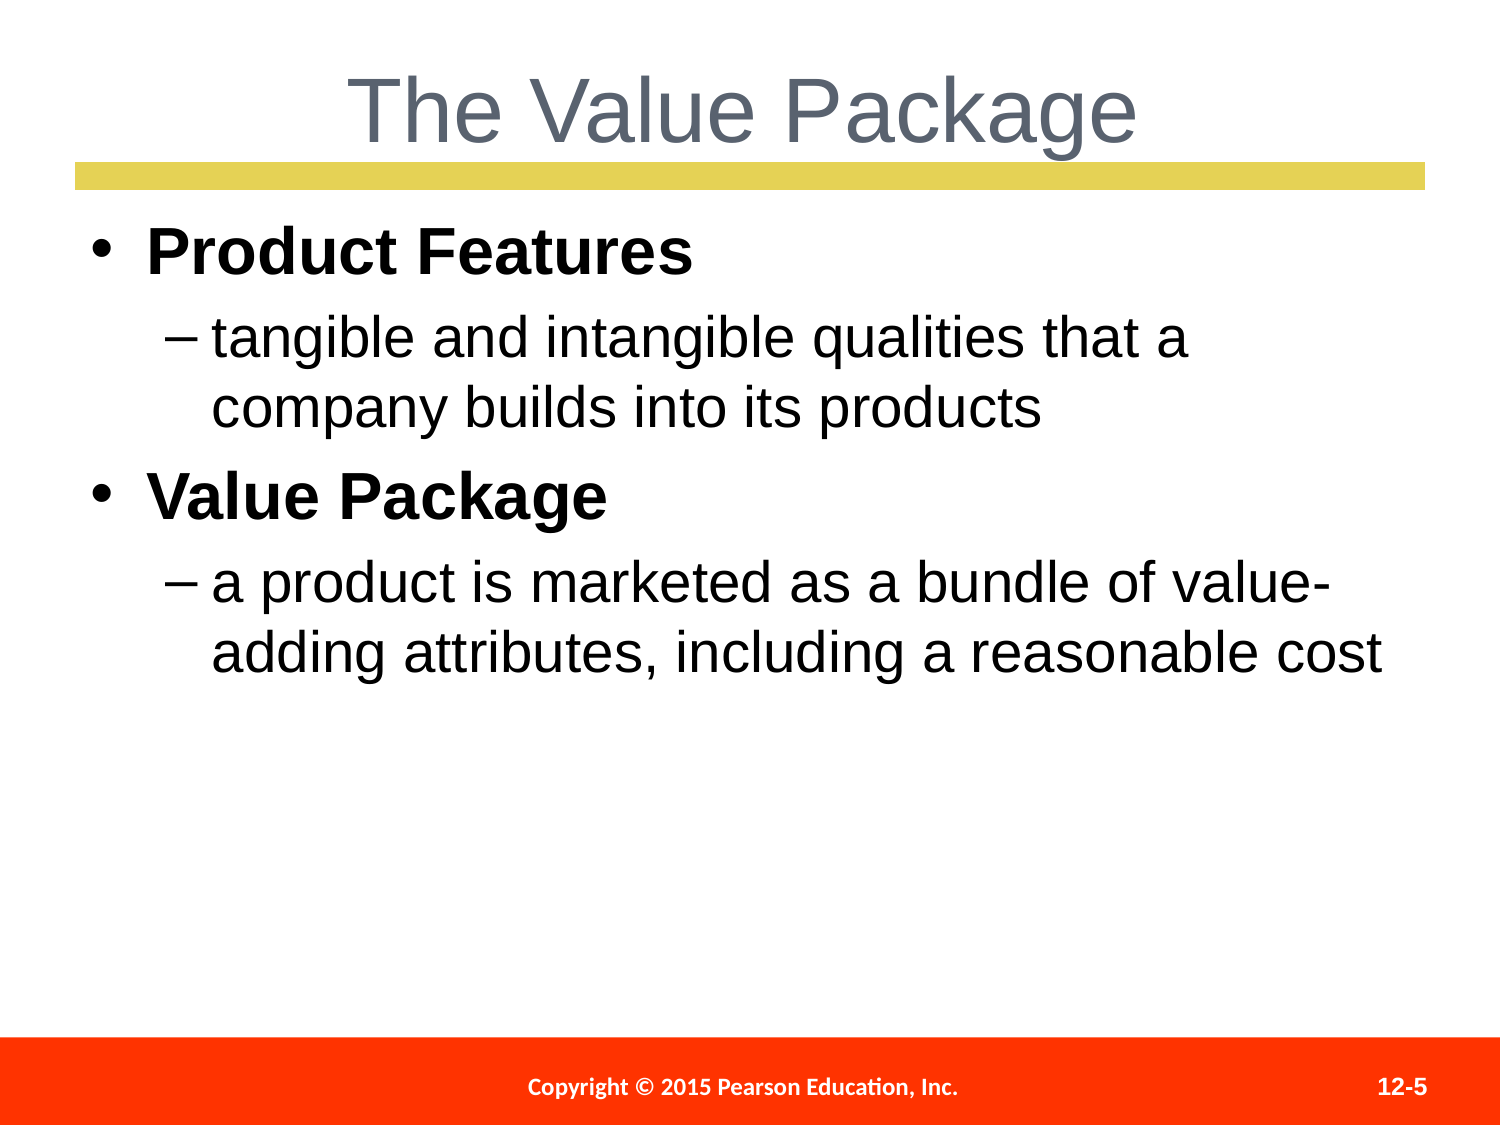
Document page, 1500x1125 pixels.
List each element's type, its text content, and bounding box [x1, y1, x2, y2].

list Product Features tangible and intangible qualities that a company builds into its products Value Package a product is marketed as a bundle of value-adding attributes, including a reasonable cost [74, 199, 1426, 1006]
title The Value Package [49, 12, 1438, 201]
